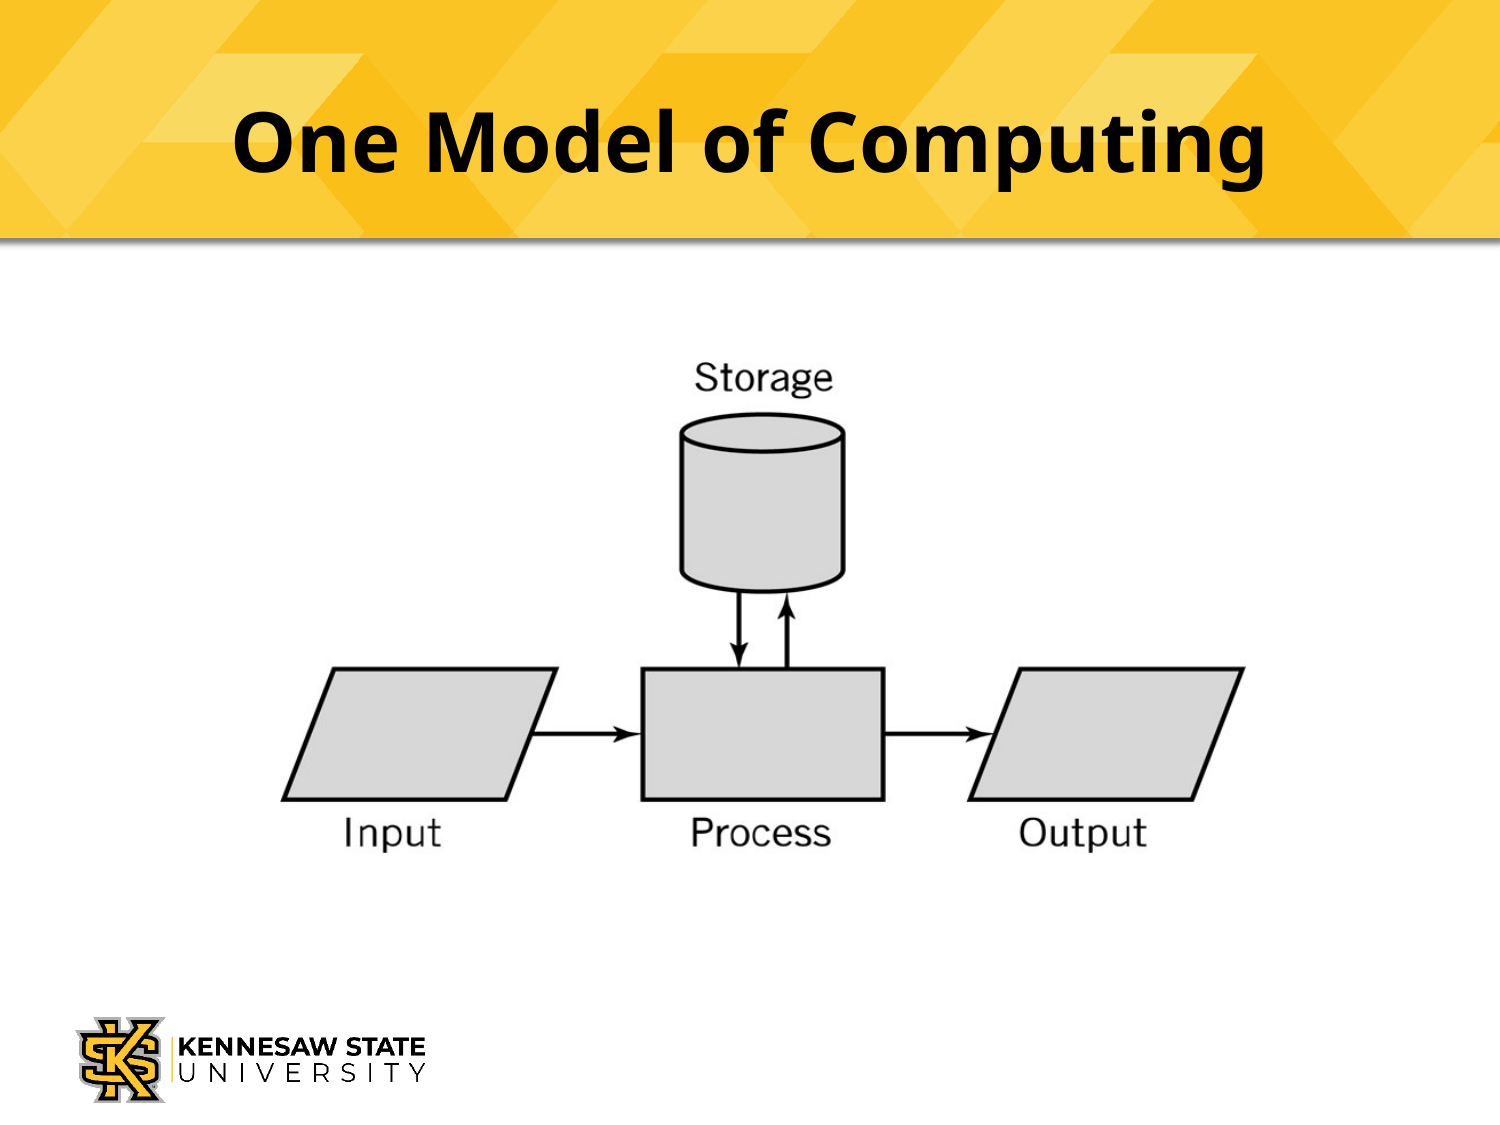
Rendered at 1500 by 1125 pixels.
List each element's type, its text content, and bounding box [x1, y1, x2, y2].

picture [279, 362, 1246, 854]
picture [75, 1017, 425, 1103]
picture [0, 0, 1500, 251]
title One Model of Computing [75, 45, 1425, 233]
